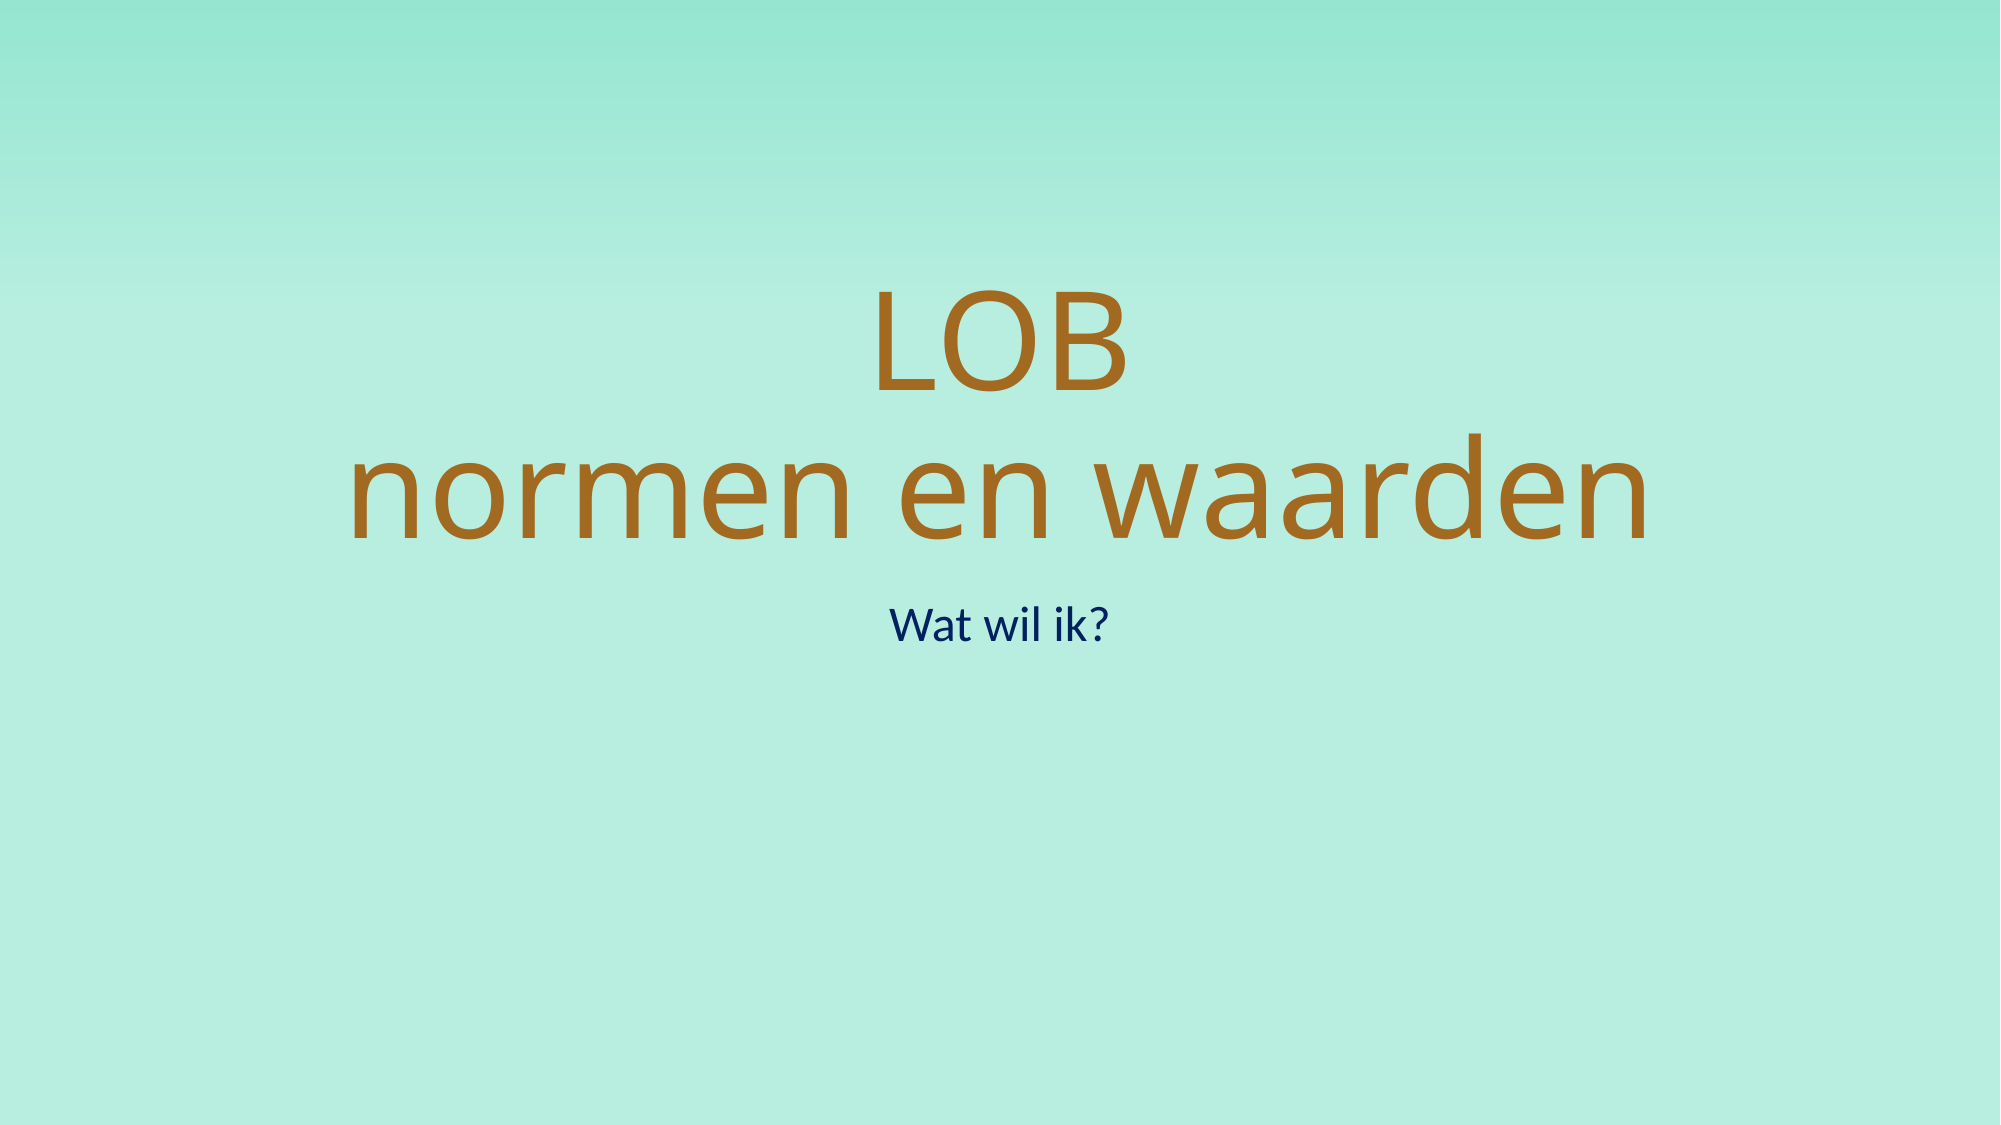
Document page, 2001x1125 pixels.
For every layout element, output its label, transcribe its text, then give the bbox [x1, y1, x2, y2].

title LOB normen en waarden [249, 184, 1750, 576]
subtitle Wat wil ik? [249, 590, 1750, 863]
